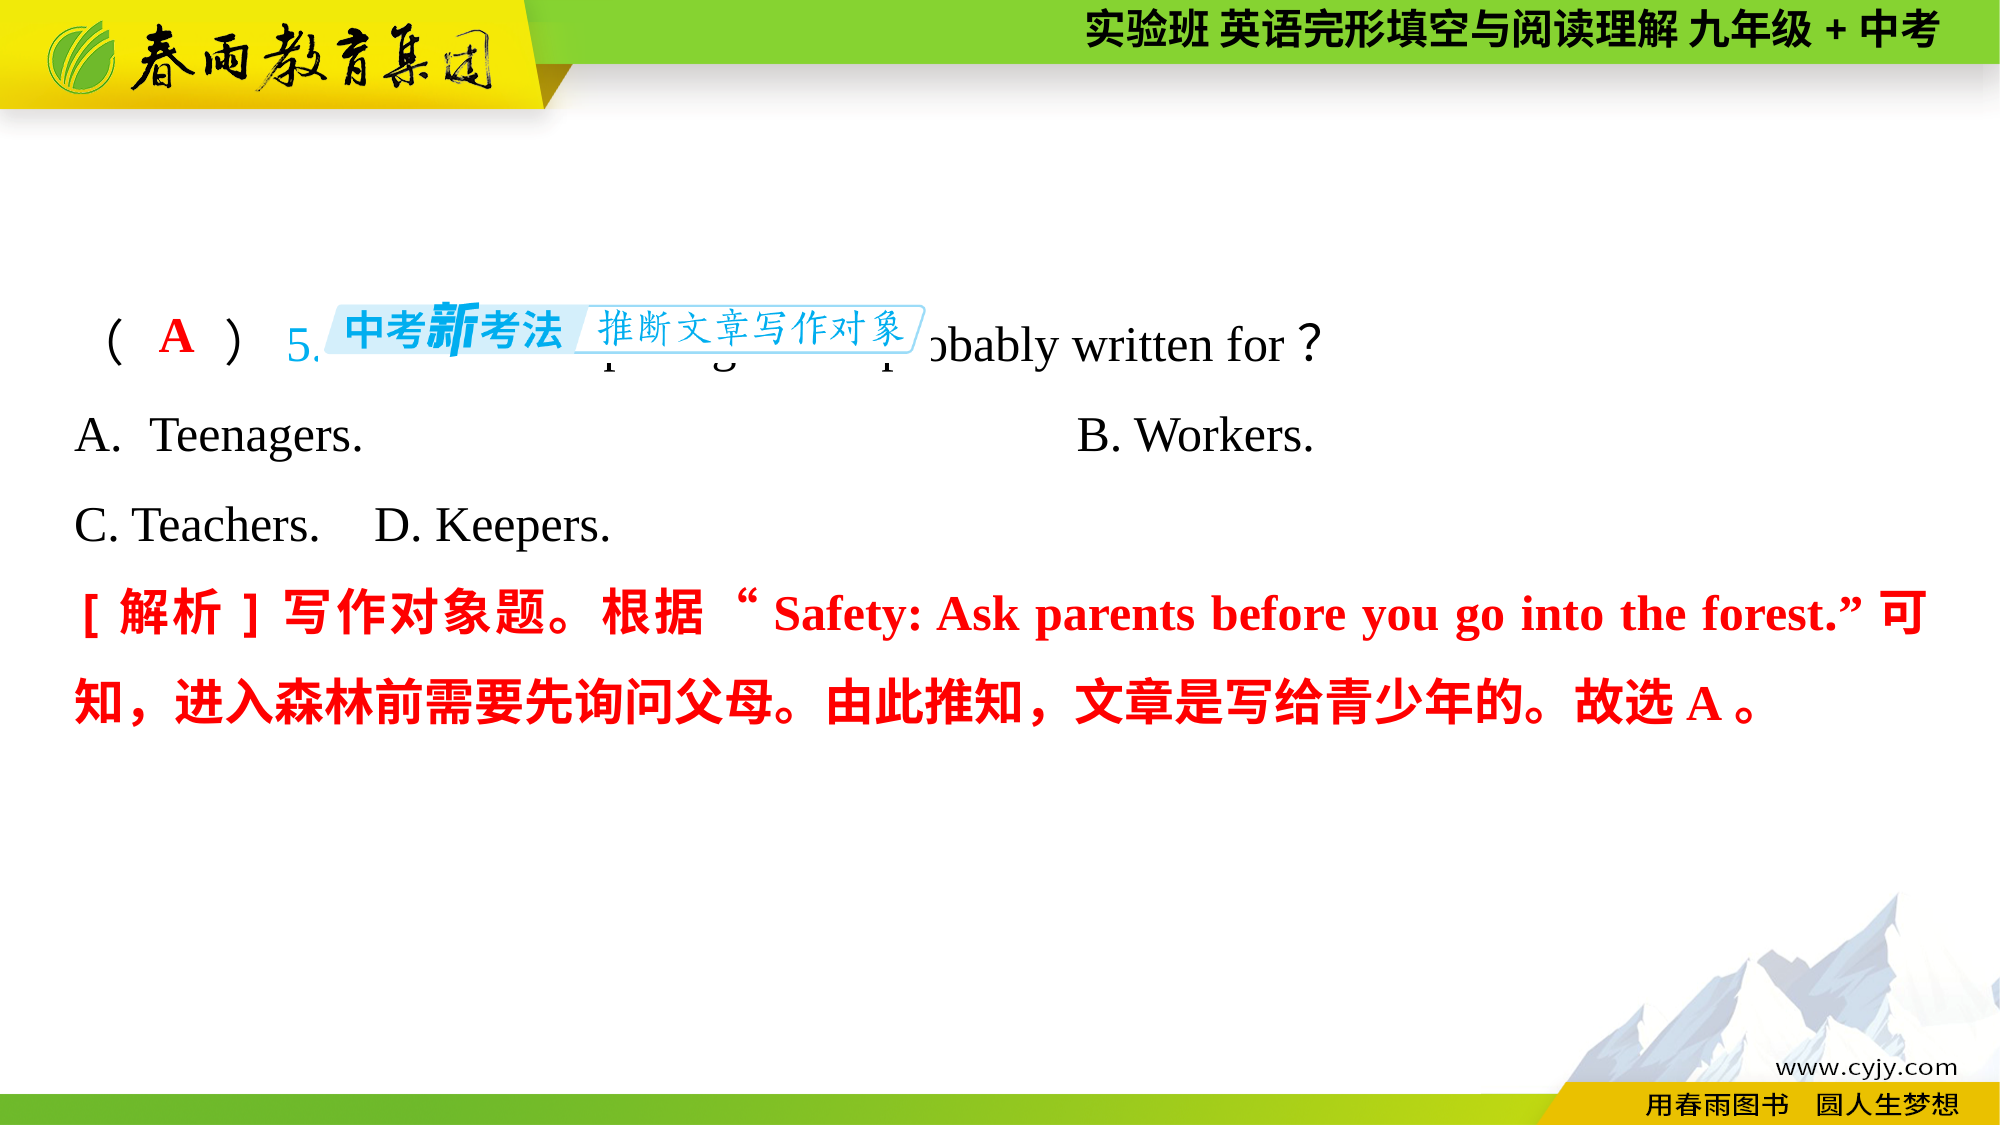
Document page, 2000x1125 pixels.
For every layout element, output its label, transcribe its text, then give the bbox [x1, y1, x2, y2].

list （ ）5. Who is the passage most probably written for？ Teenagers. B. Workers. C. Teachers. D. Keepers. [59, 274, 1944, 563]
text_box A [143, 294, 210, 370]
text_box [解析]写作对象题。根据“Safety: Ask parents before you go into the forest.”可知，进入森林前需要先询问父母。由此推知，文章是写给青少年的。故选A。 [59, 563, 1944, 738]
picture [0, 0, 2000, 1125]
